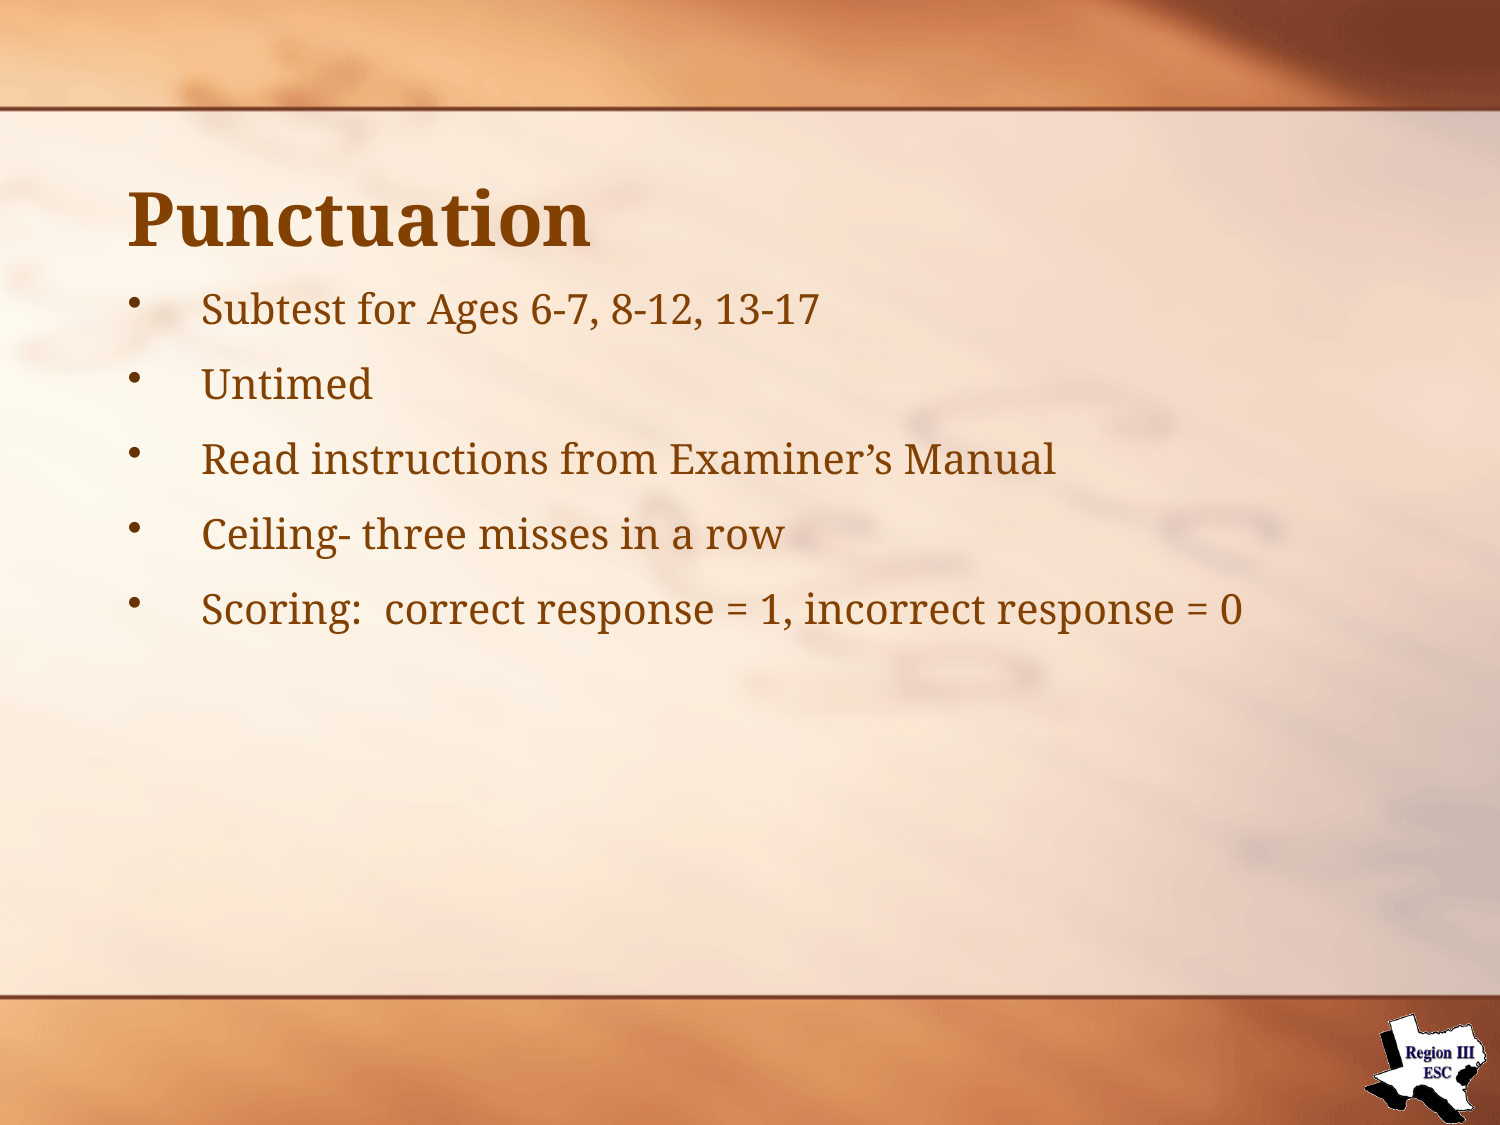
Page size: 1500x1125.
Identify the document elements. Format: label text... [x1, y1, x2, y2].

title Punctuation [112, 125, 1413, 270]
picture [0, 0, 1500, 1125]
list Subtest for Ages 6-7, 8-12, 13-17 Untimed Read instructions from Examiner’s Manual Ceiling- three misses in a row Scoring: correct response = 1, incorrect response = 0 [112, 275, 1413, 950]
